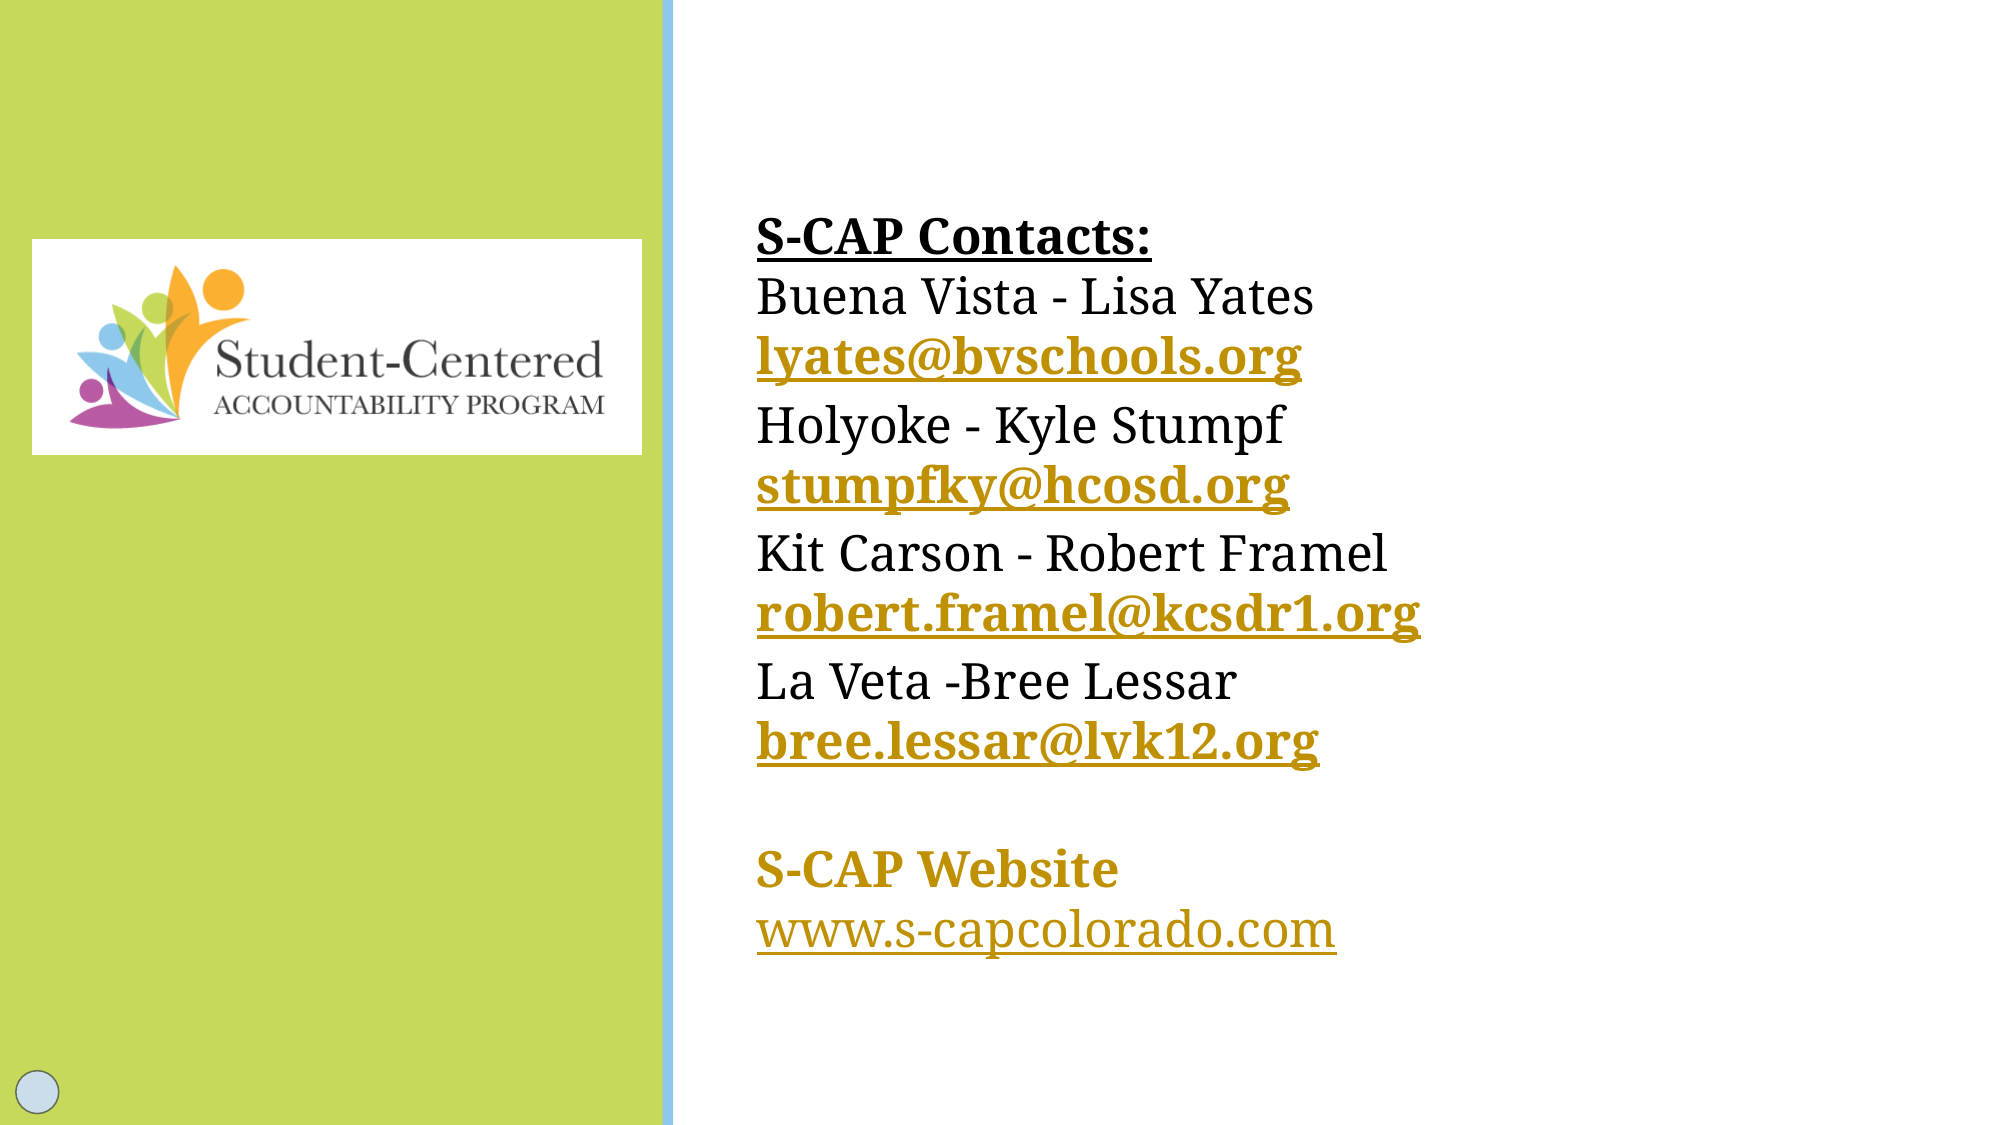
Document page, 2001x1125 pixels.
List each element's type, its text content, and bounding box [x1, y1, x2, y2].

picture [32, 239, 643, 456]
text_box [15, 1070, 59, 1114]
text_box S-CAP Contacts: Buena Vista - Lisa Yates lyates@bvschools.org Holyoke - Kyle Stumpf stumpfky@hcosd.org Kit Carson - Robert Framel robert.framel@kcsdr1.org La Veta -Bree Lessar bree.lessar@lvk12.org S-CAP Website www.s-capcolorado.com [741, 105, 1975, 1125]
